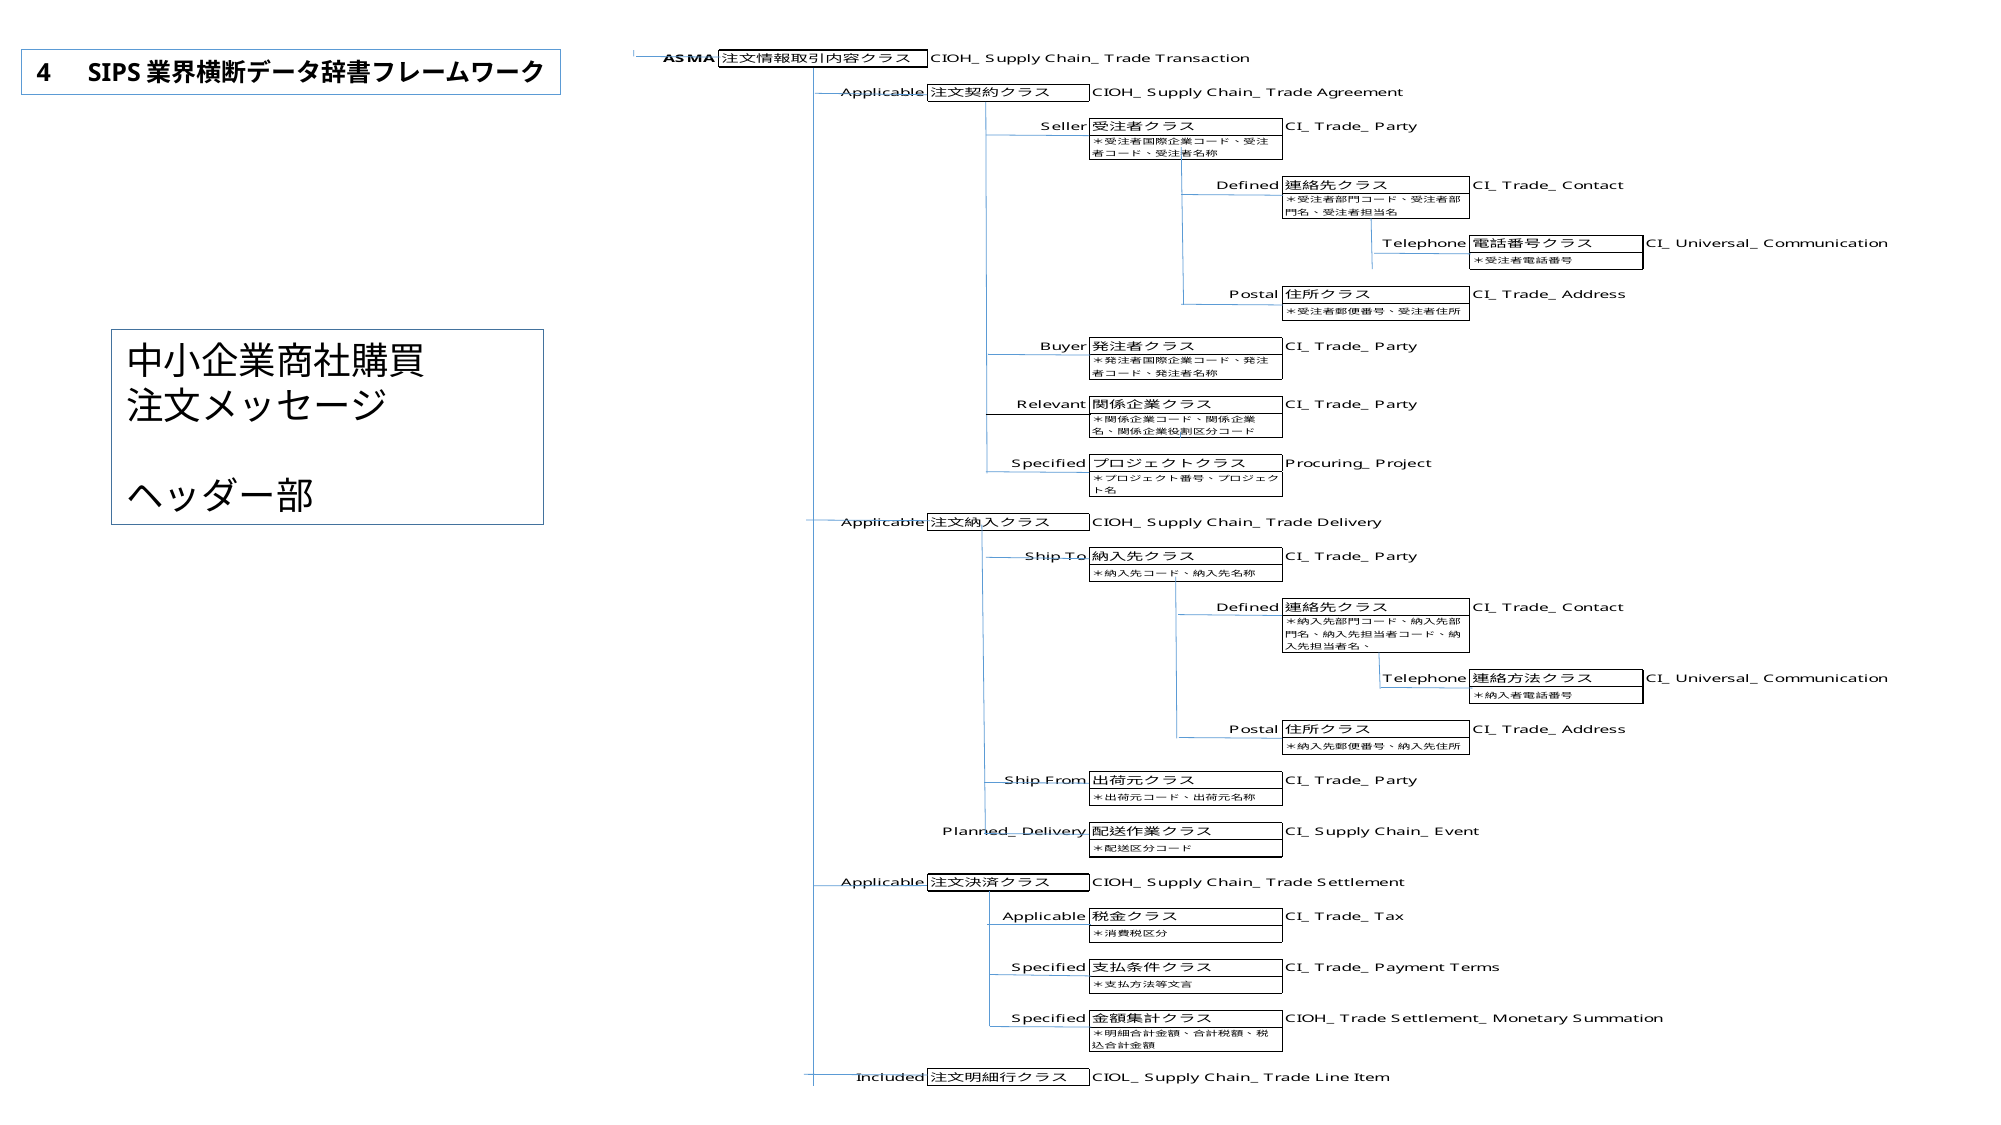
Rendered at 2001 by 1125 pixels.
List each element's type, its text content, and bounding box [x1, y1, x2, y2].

text_box 中小企業商社購買 注文メッセージ ヘッダー部 [111, 329, 544, 525]
text_box 4 SIPS業界横断データ辞書フレームワーク [21, 49, 561, 95]
picture [579, 49, 1889, 1086]
